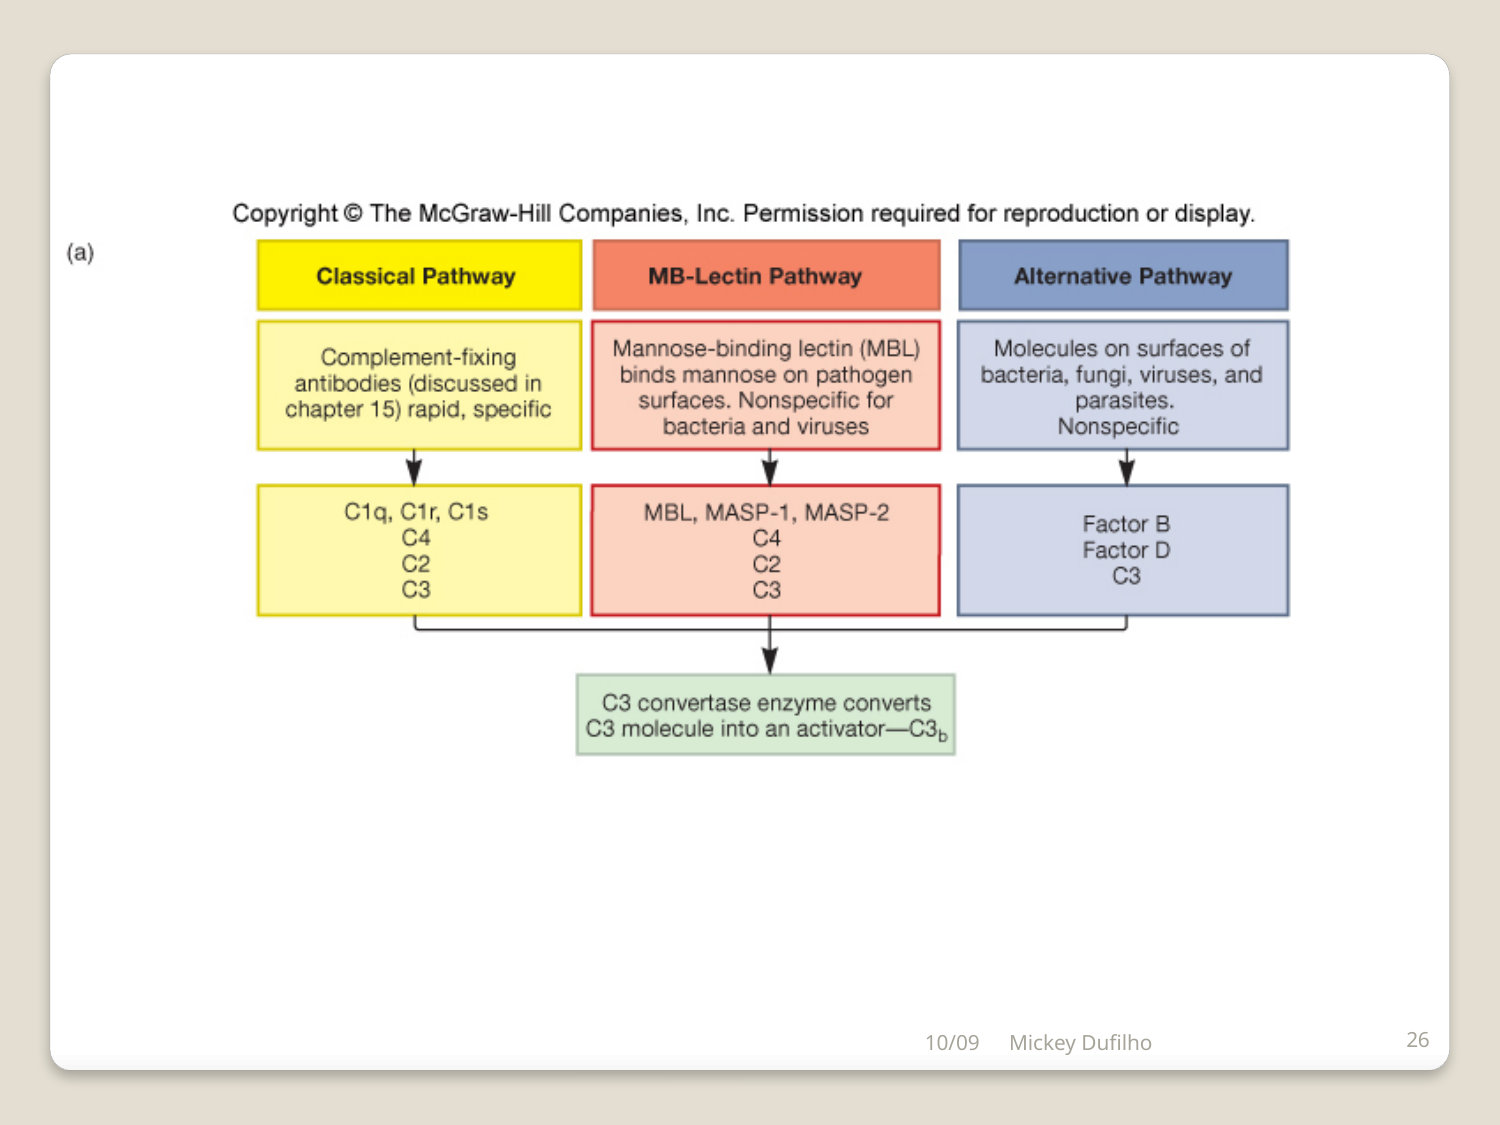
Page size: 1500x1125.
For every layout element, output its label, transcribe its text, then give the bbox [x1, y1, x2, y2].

slide_number 10/09 [619, 1002, 994, 1063]
footer Mickey Dufilho [994, 1002, 1369, 1063]
picture [62, 199, 1426, 776]
slide_number 26 [1369, 1002, 1445, 1063]
